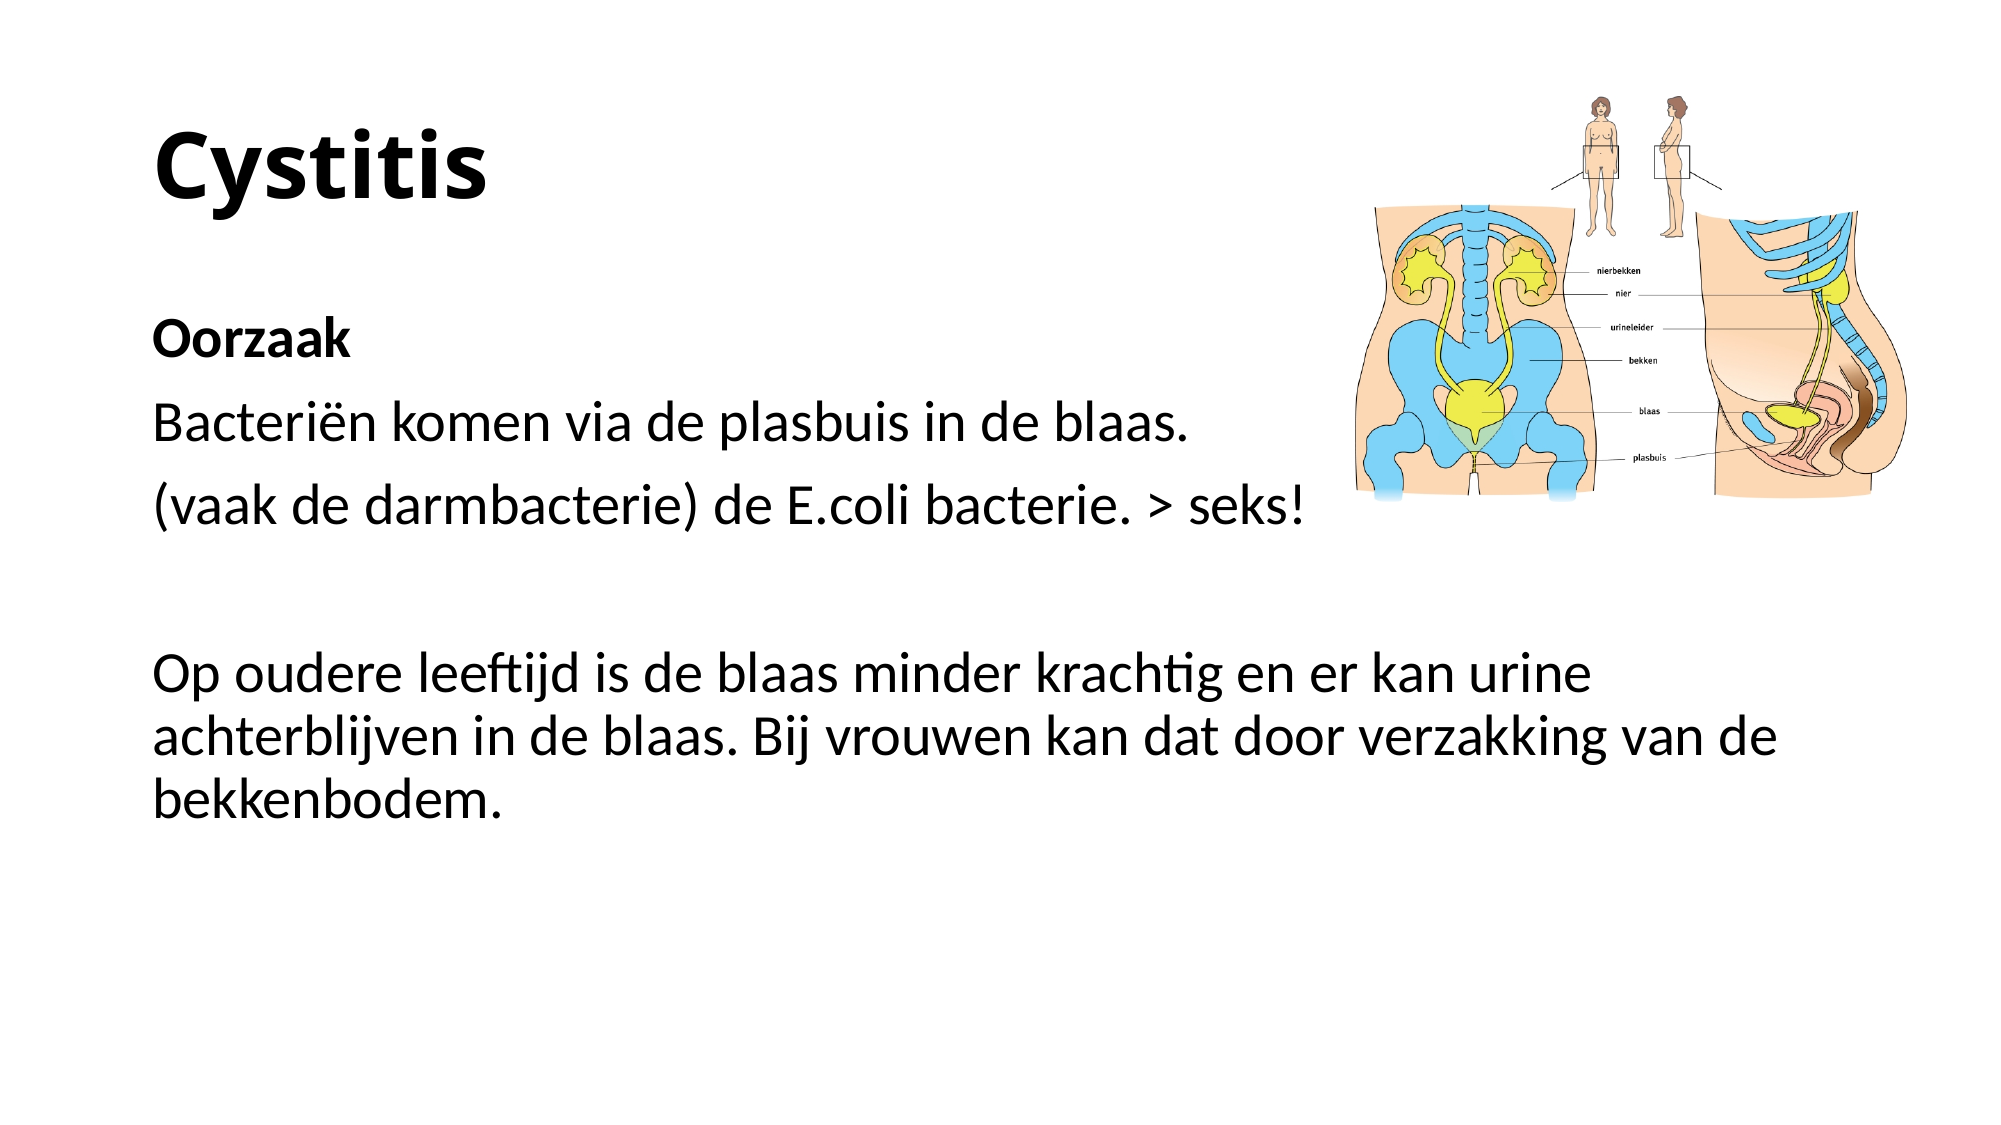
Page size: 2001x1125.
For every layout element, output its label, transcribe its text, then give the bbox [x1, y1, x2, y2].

title Cystitis [137, 59, 1863, 278]
picture [1351, 96, 1907, 502]
list Oorzaak Bacteriën komen via de plasbuis in de blaas. (vaak de darmbacterie) de E.coli bacterie. > seks! Op oudere leeftijd is de blaas minder krachtig en er kan urine achterblijven in de blaas. Bij vrouwen kan dat door verzakking van de bekkenbodem. [137, 299, 1863, 1014]
